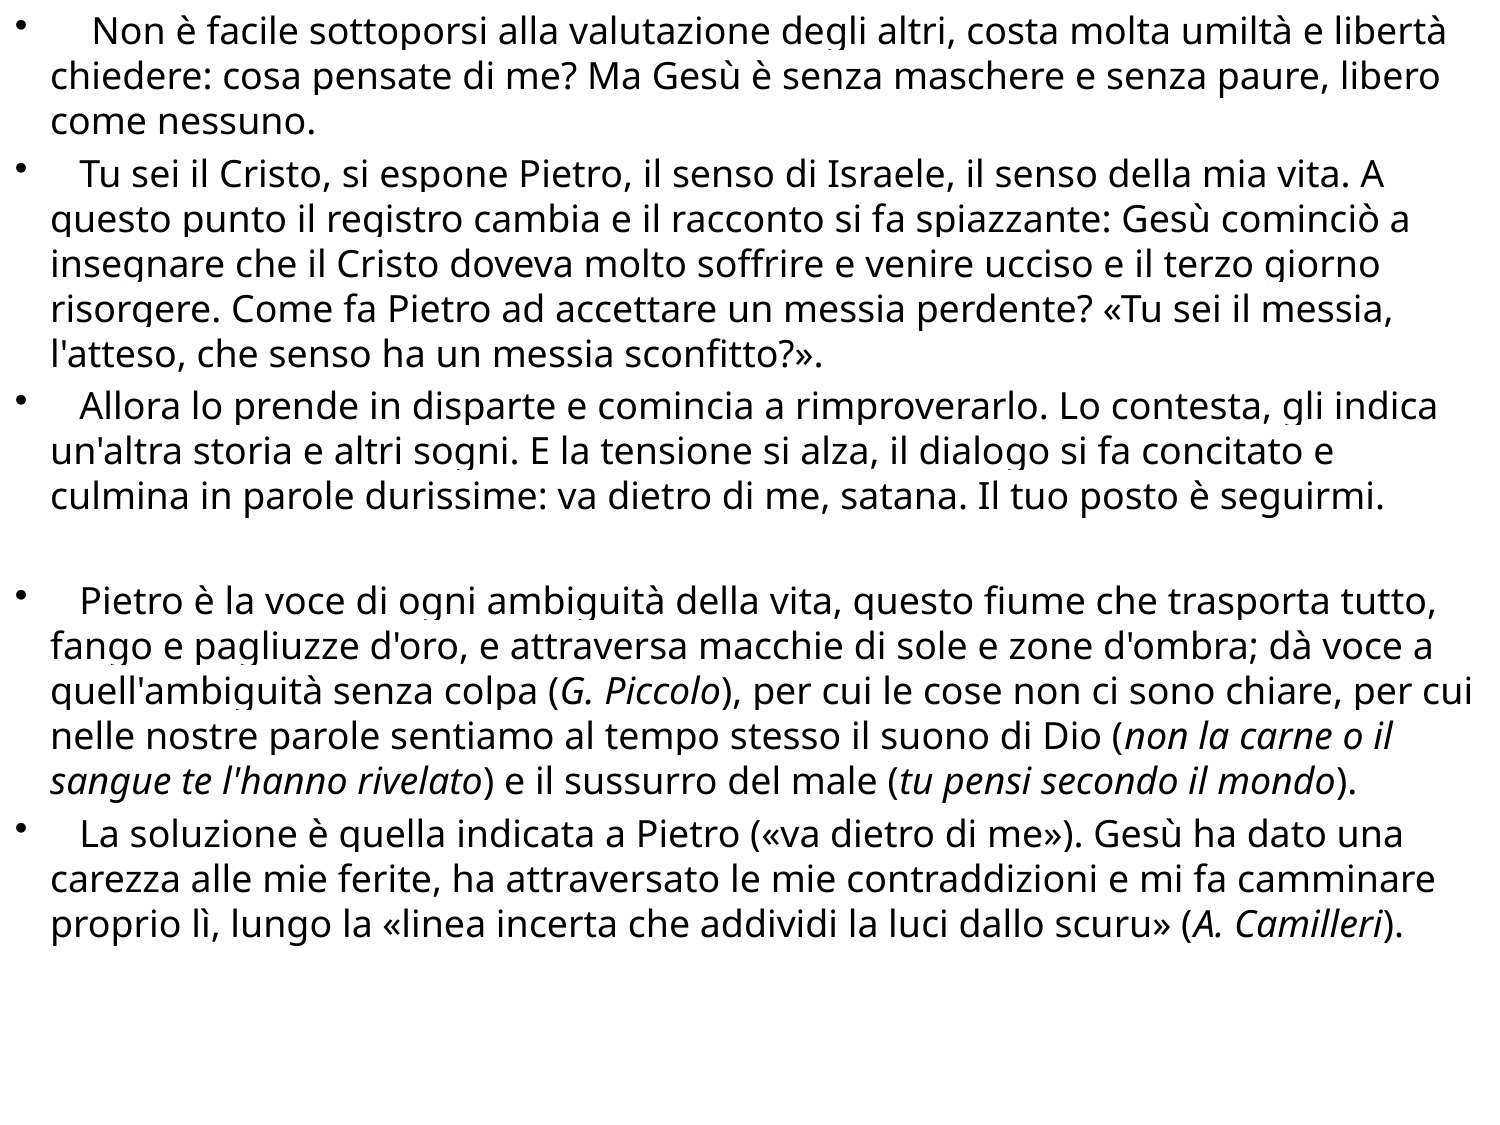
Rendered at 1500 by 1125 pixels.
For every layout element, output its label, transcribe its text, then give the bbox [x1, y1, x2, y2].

text_box Non è facile sottoporsi alla valutazione degli altri, costa molta umiltà e libertà chiedere: cosa pensate di me? Ma Gesù è senza maschere e senza paure, libero come nessuno. Tu sei il Cristo, si espone Pietro, il senso di Israele, il senso della mia vita. A questo punto il registro cambia e il racconto si fa spiazzante: Gesù cominciò a insegnare che il Cristo doveva molto soffrire e venire ucciso e il terzo giorno risorgere. Come fa Pietro ad accettare un messia perdente? «Tu sei il messia, l'atteso, che senso ha un messia sconfitto?». Allora lo prende in disparte e comincia a rimproverarlo. Lo contesta, gli indica un'altra storia e altri sogni. E la tensione si alza, il dialogo si fa concitato e culmina in parole durissime: va dietro di me, satana. Il tuo posto è seguirmi. Pietro è la voce di ogni ambiguità della vita, questo fiume che trasporta tutto, fango e pagliuzze d'oro, e attraversa macchie di sole e zone d'ombra; dà voce a quell'ambiguità senza colpa (G. Piccolo), per cui le cose non ci sono chiare, per cui nelle nostre parole sentiamo al tempo stesso il suono di Dio (non la carne o il sangue te l'hanno rivelato) e il sussurro del male (tu pensi secondo il mondo). La soluzione è quella indicata a Pietro («va dietro di me»). Gesù ha dato una carezza alle mie ferite, ha attraversato le mie contraddizioni e mi fa camminare proprio lì, lungo la «linea incerta che addividi la luci dallo scuru» (A. Camilleri). [0, 0, 1500, 1009]
